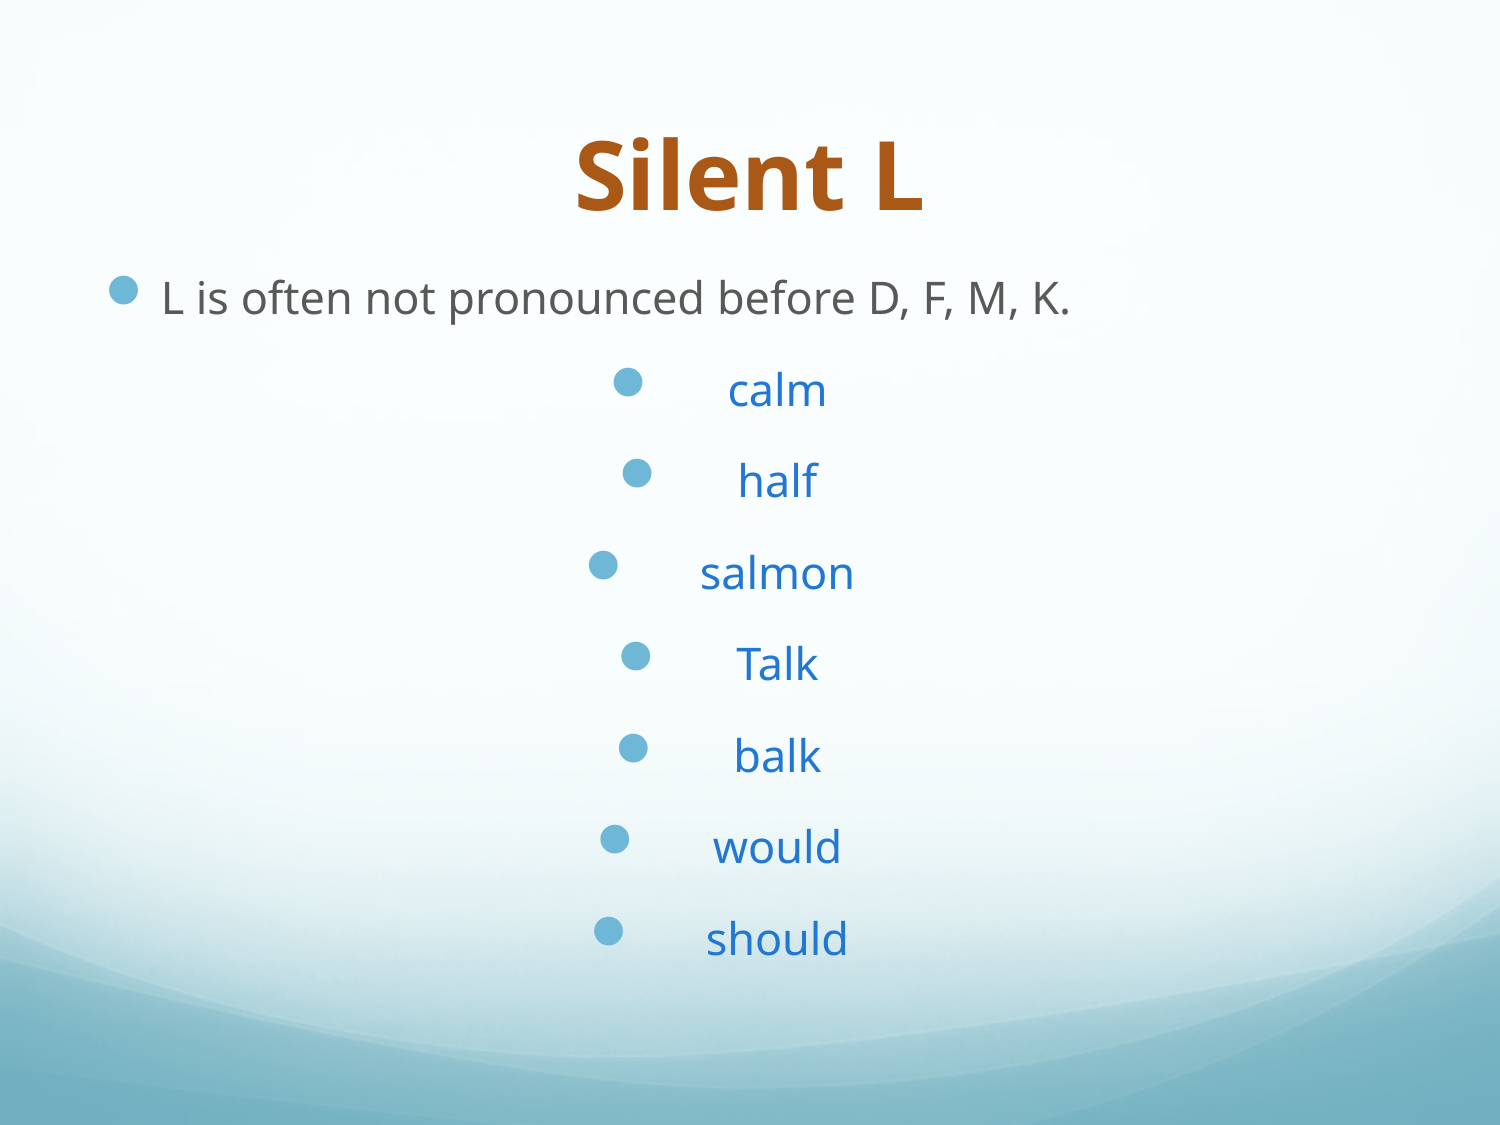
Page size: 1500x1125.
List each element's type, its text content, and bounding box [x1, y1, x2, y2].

list L is often not pronounced before D, F, M, K. calm half salmon Talk balk would should [90, 262, 1410, 975]
title Silent L [90, 17, 1410, 237]
